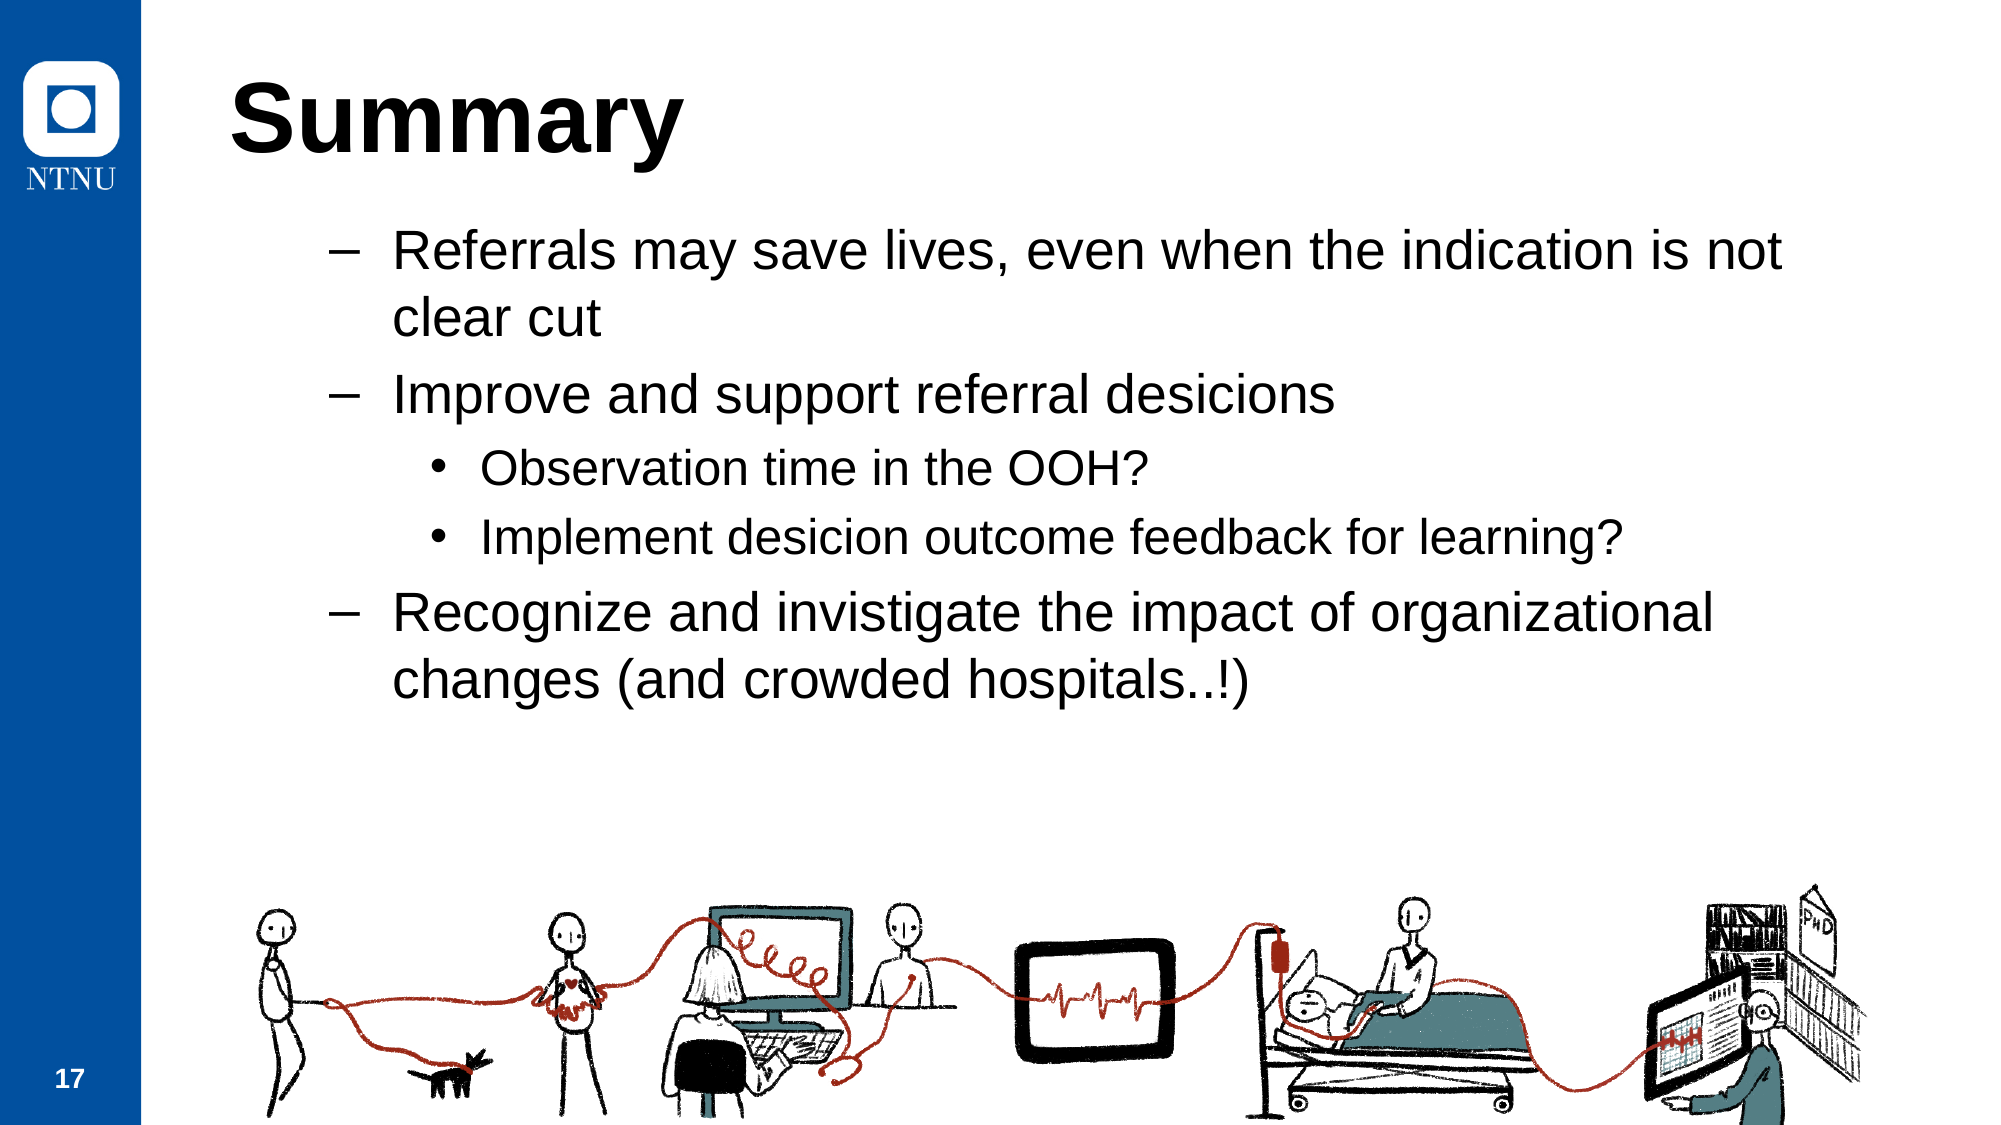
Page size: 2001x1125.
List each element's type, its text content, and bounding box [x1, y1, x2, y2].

picture [177, 883, 1932, 1125]
title Summary [214, 45, 1895, 187]
list Referrals may save lives, even when the indication is not clear cut Improve and support referral desicions Observation time in the OOH? Implement desicion outcome feedback for learning? Recognize and invistigate the impact of organizational changes (and crowded hospitals..!) [214, 206, 1895, 883]
picture [0, 0, 142, 1125]
